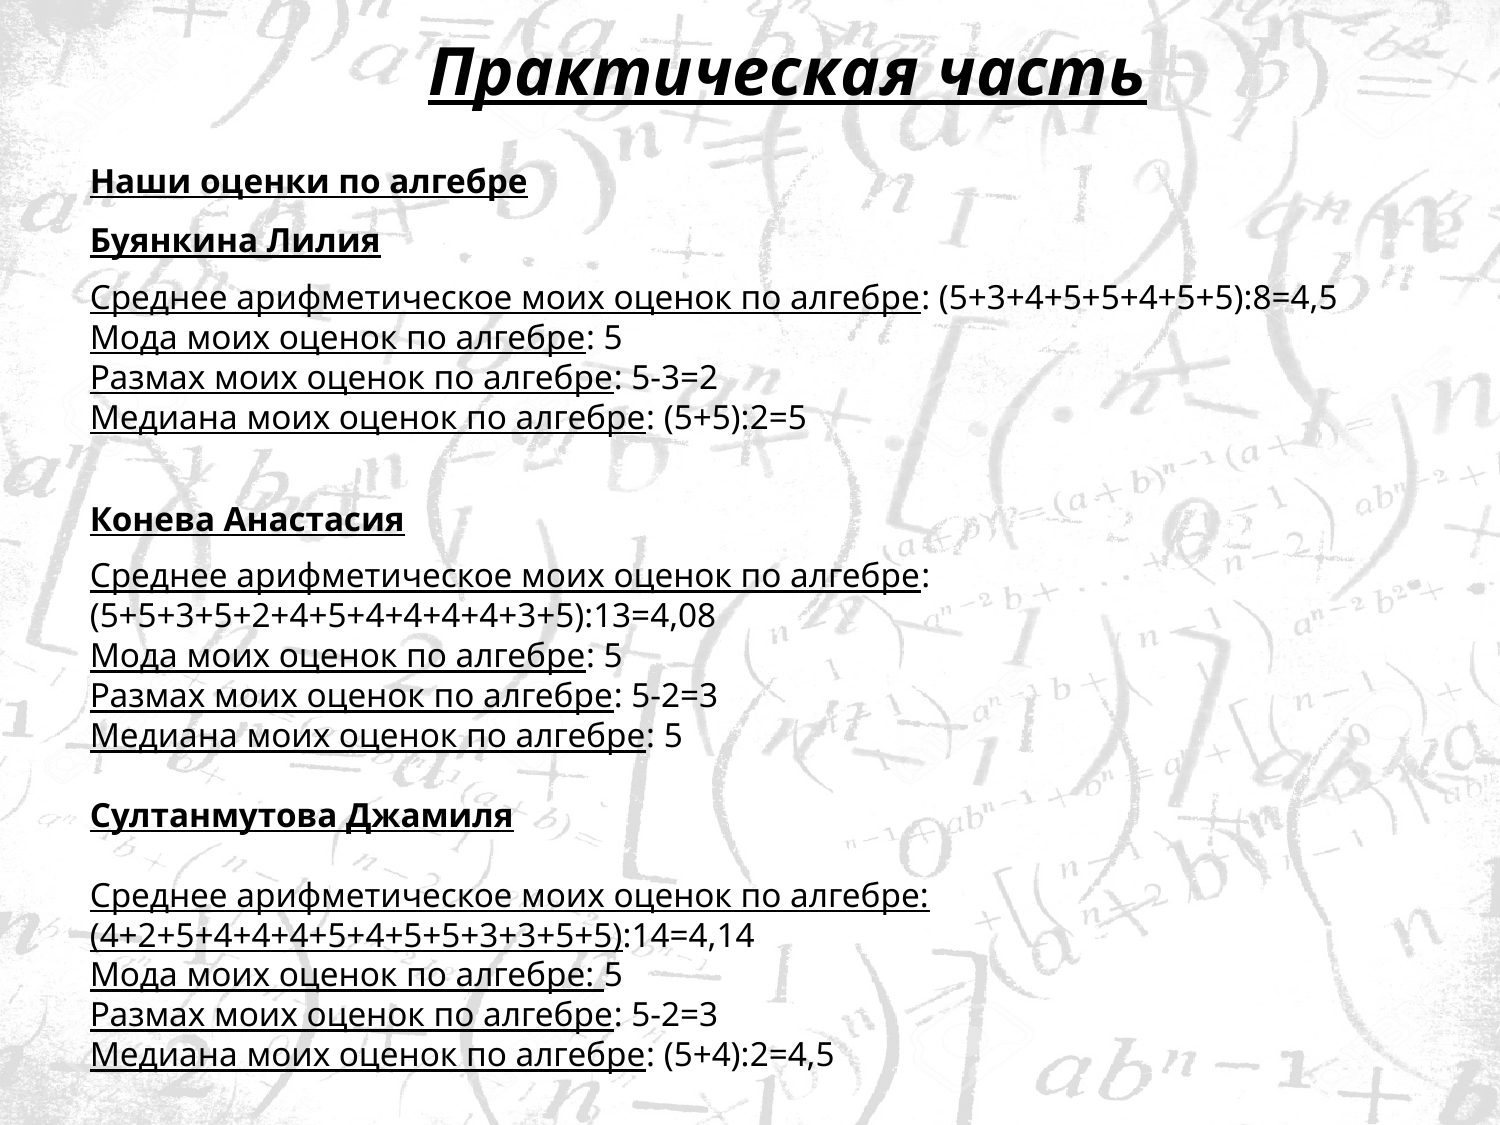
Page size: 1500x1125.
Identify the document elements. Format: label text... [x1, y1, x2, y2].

text_box Наши оценки по алгебре Буянкина Лилия Среднее арифметическое моих оценок по алгебре: (5+3+4+5+5+4+5+5):8=4,5 Мода моих оценок по алгебре: 5 Размах моих оценок по алгебре: 5-3=2 Медиана моих оценок по алгебре: (5+5):2=5 Конева Анастасия Среднее арифметическое моих оценок по алгебре: (5+5+3+5+2+4+5+4+4+4+4+3+5):13=4,08 Мода моих оценок по алгебре: 5 Размах моих оценок по алгебре: 5-2=3 Медиана моих оценок по алгебре: 5 Султанмутова Джамиля Среднее арифметическое моих оценок по алгебре: (4+2+5+4+4+4+5+4+5+5+3+3+5+5):14=4,14 Мода моих оценок по алгебре: 5 Размах моих оценок по алгебре: 5-2=3 Медиана моих оценок по алгебре: (5+4):2=4,5 [75, 149, 1463, 1121]
title Практическая часть [112, 0, 1463, 149]
